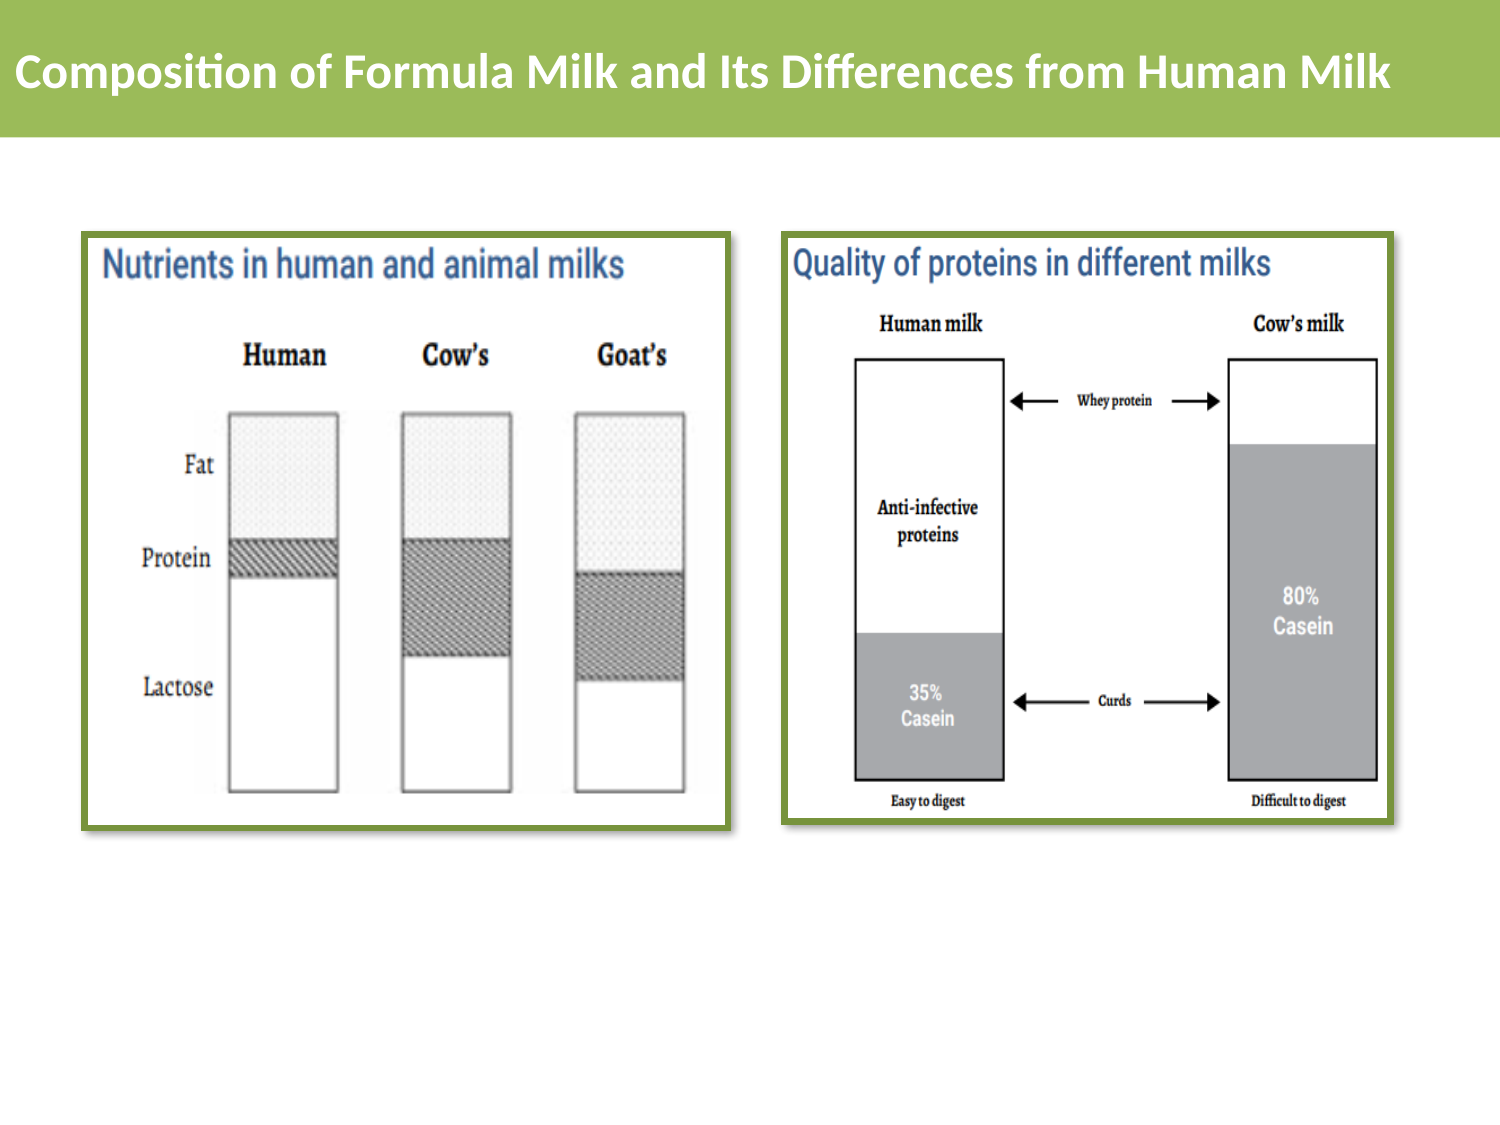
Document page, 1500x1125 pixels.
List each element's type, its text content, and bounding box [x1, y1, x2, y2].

list [50, 174, 1450, 1075]
picture [787, 237, 1388, 819]
text_box Composition of Formula Milk and Its Differences from Human Milk [0, 0, 1500, 138]
picture [87, 237, 726, 826]
